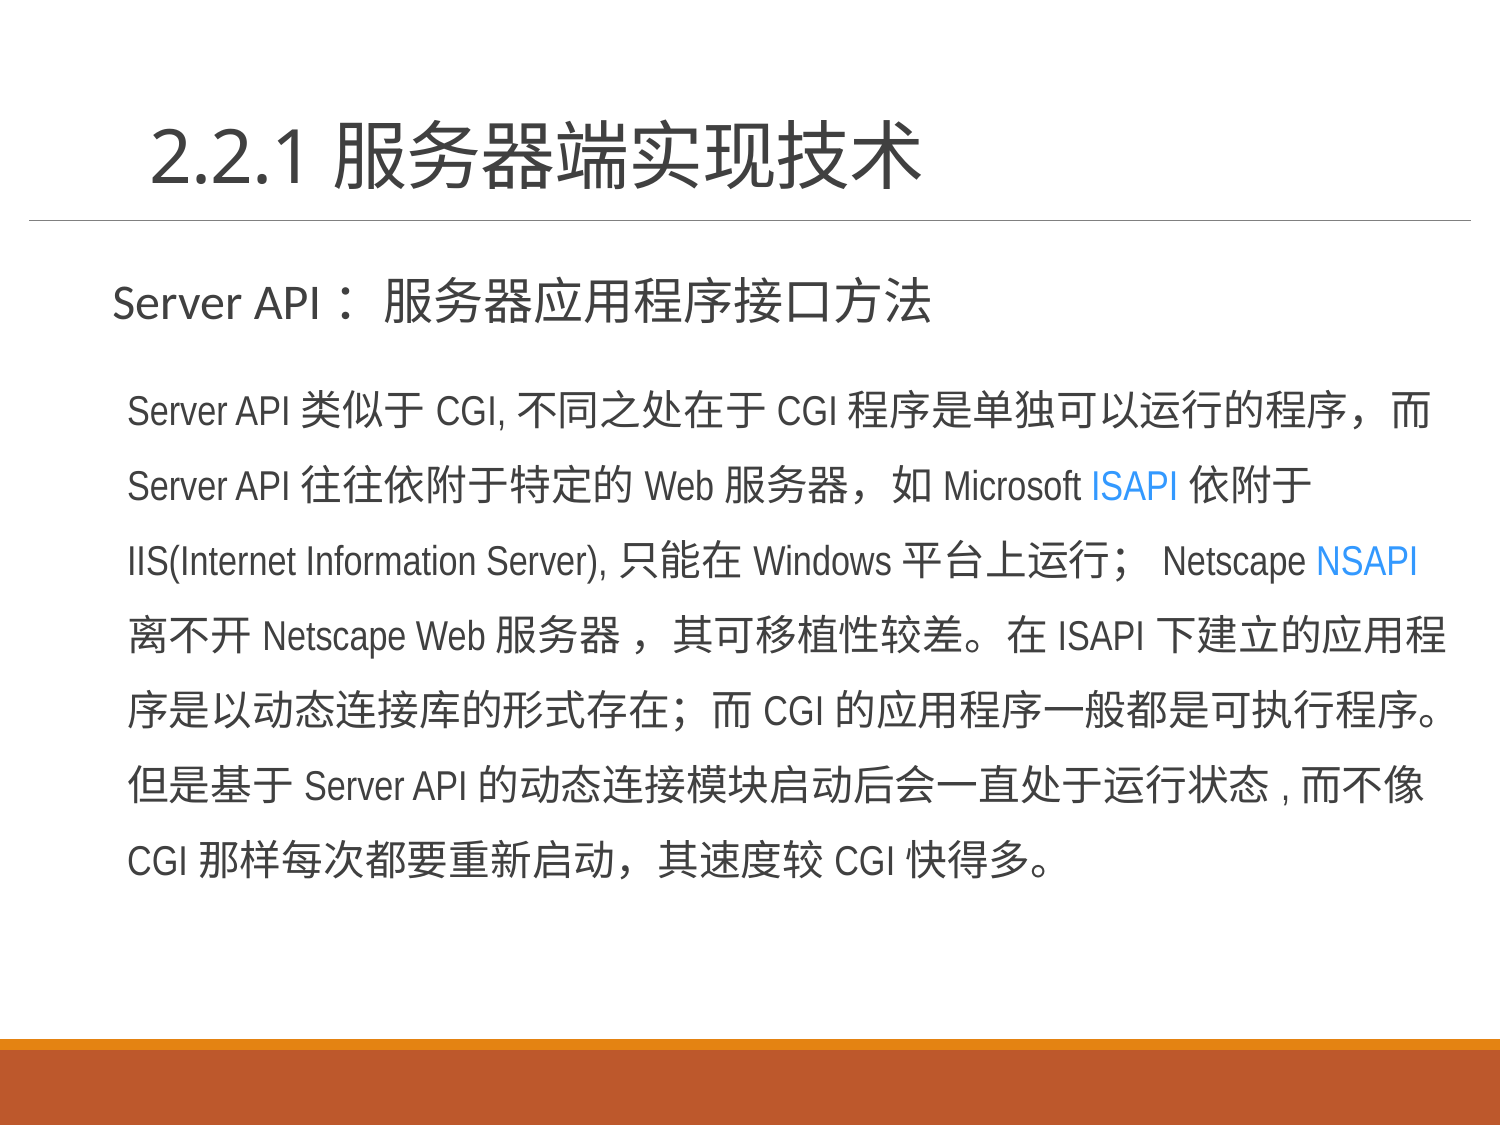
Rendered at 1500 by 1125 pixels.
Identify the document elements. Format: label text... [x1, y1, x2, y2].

list Server API：服务器应用程序接口方法 Server API类似于CGI,不同之处在于CGI程序是单独可以运行的程序，而Server API往往依附于特定的Web服务器，如Microsoft ISAPI依附于IIS(Internet Information Server),只能在Windows平台上运行；Netscape NSAPI离不开Netscape Web服务器 ，其可移植性较差。在ISAPI下建立的应用程序是以动态连接库的形式存在；而CGI的应用程序一般都是可执行程序。 但是基于Server API的动态连接模块启动后会一直处于运行状态,而不像CGI那样每次都要重新启动，其速度较CGI快得多。 [112, 231, 1469, 894]
title 2.2.1服务器端实现技术 [134, 47, 1373, 206]
